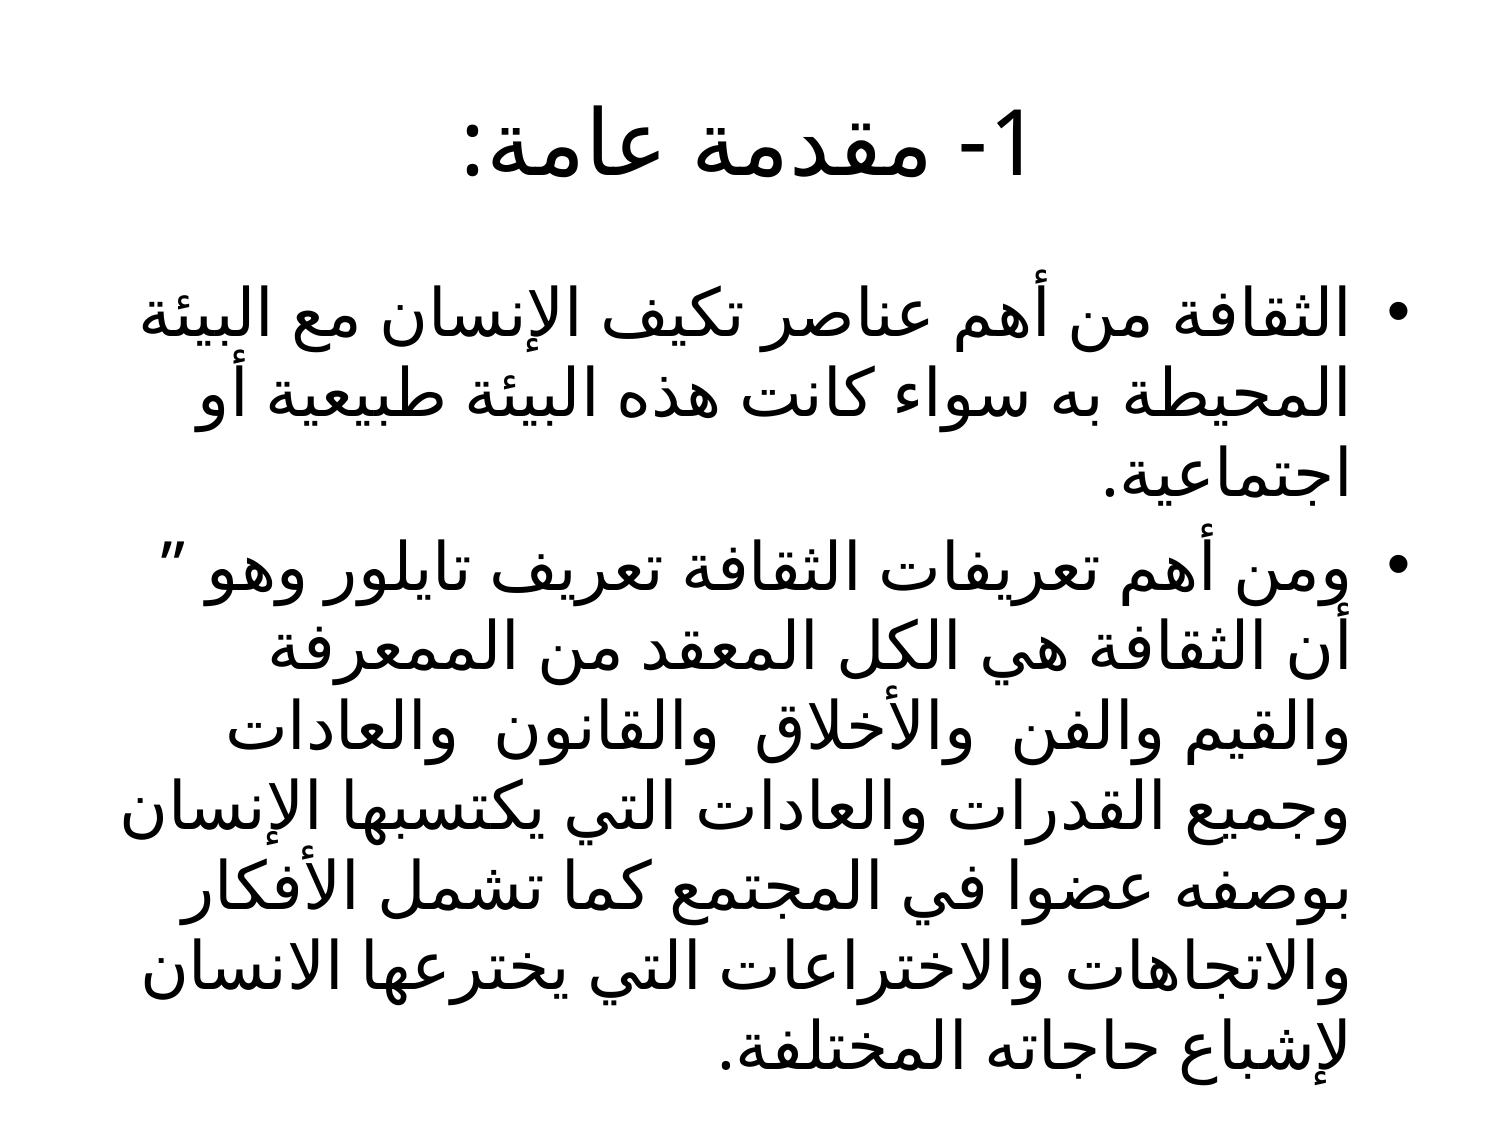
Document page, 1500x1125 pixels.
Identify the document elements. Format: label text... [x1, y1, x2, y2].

title 1- مقدمة عامة: [75, 45, 1425, 233]
list الثقافة من أهم عناصر تكيف الإنسان مع البيئة المحيطة به سواء كانت هذه البيئة طبيعية أو اجتماعية. ومن أهم تعريفات الثقافة تعريف تايلور وهو ” أن الثقافة هي الكل المعقد من الممعرفة والقيم والفن والأخلاق والقانون والعادات وجميع القدرات والعادات التي يكتسبها الإنسان بوصفه عضوا في المجتمع كما تشمل الأفكار والاتجاهات والاختراعات التي يخترعها الانسان لإشباع حاجاته المختلفة. [75, 262, 1425, 1005]
